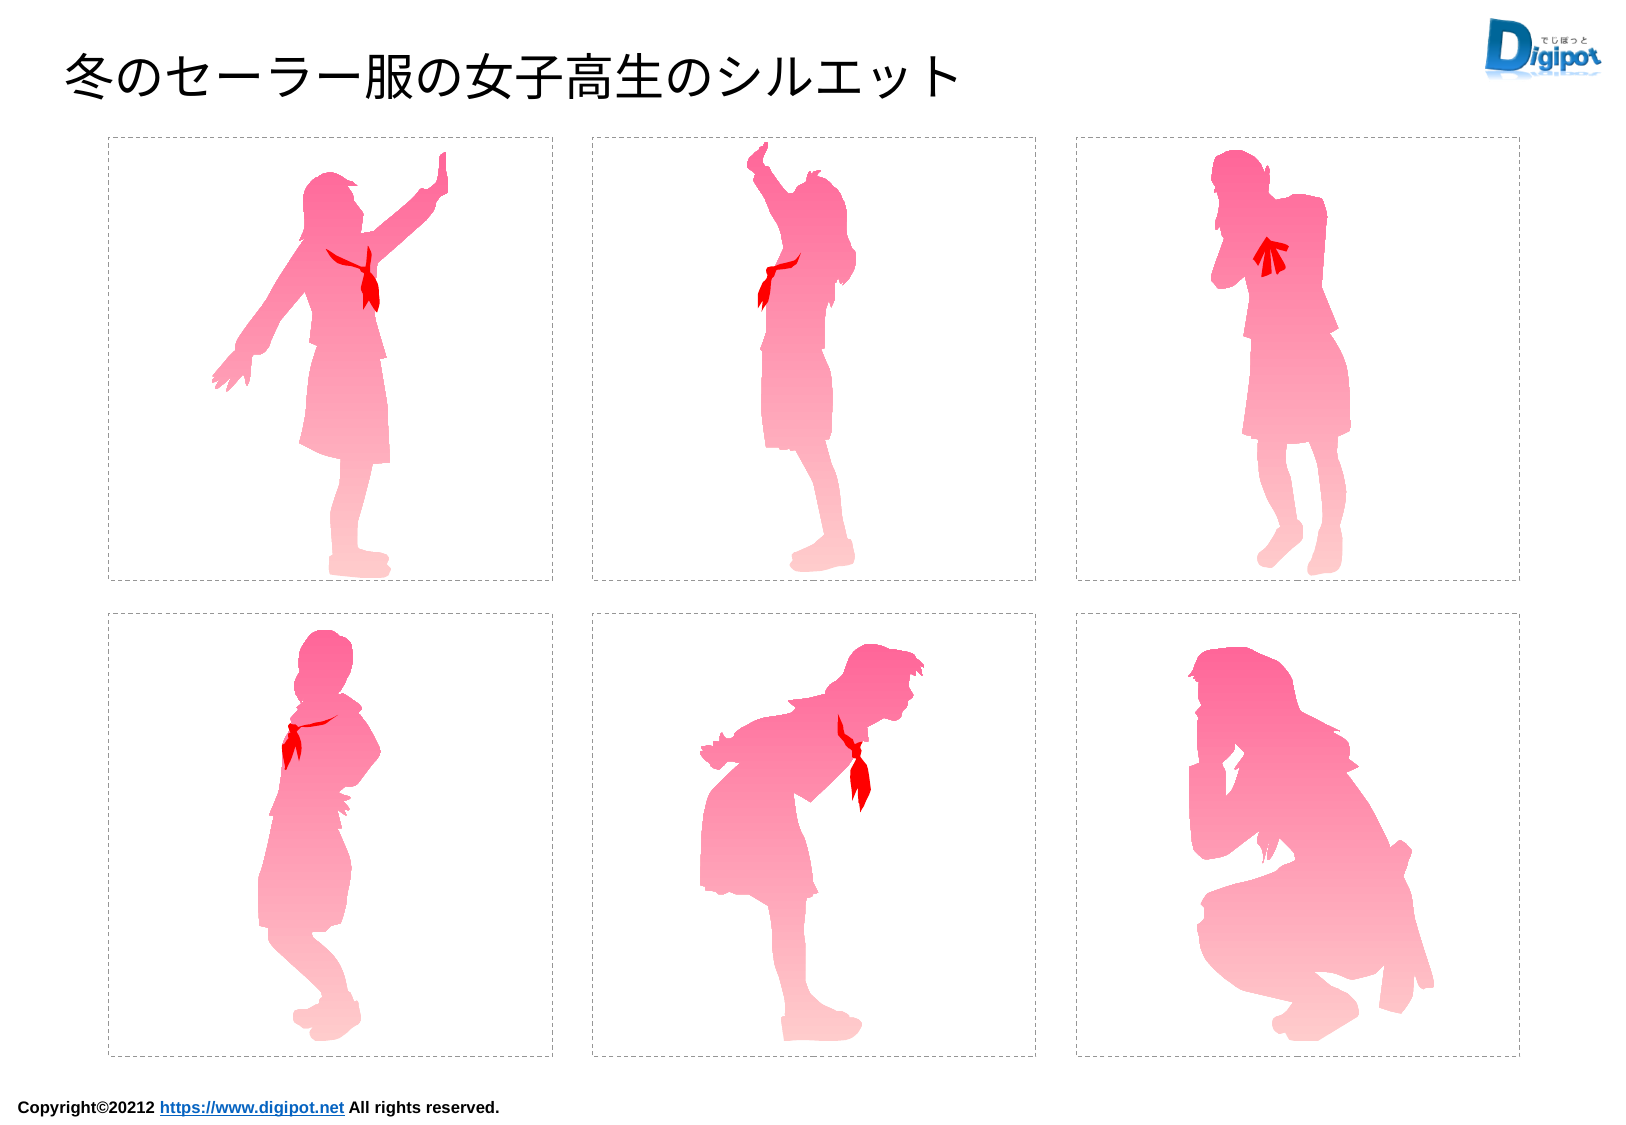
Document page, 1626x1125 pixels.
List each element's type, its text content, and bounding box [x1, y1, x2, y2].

picture [1485, 18, 1602, 82]
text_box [700, 644, 925, 1042]
text_box [1187, 646, 1435, 1042]
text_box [211, 151, 449, 579]
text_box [258, 629, 382, 1042]
text_box 冬のセーラー服の女子高生のシルエット [49, 38, 980, 113]
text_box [747, 142, 856, 573]
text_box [1210, 149, 1351, 576]
